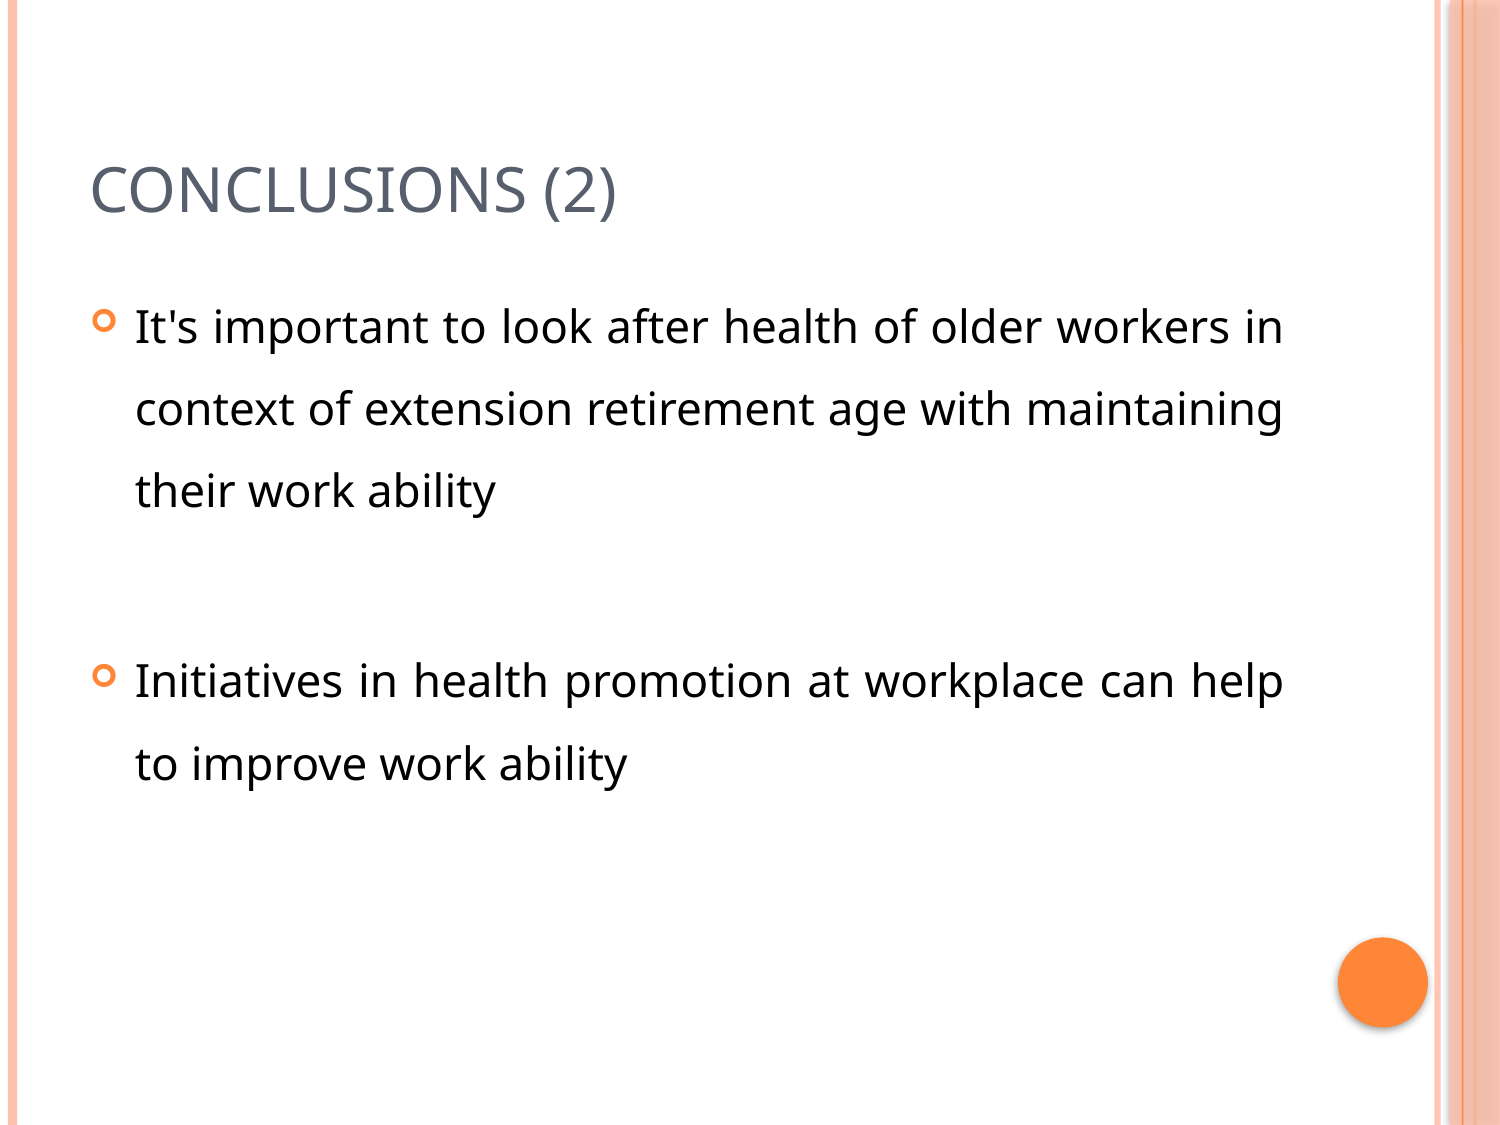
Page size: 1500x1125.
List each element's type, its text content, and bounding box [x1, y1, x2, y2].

title Conclusions (2) [75, 45, 1300, 233]
list It's important to look after health of older workers in context of extension retirement age with maintaining their work ability Initiatives in health promotion at workplace can help to improve work ability [75, 262, 1300, 1062]
